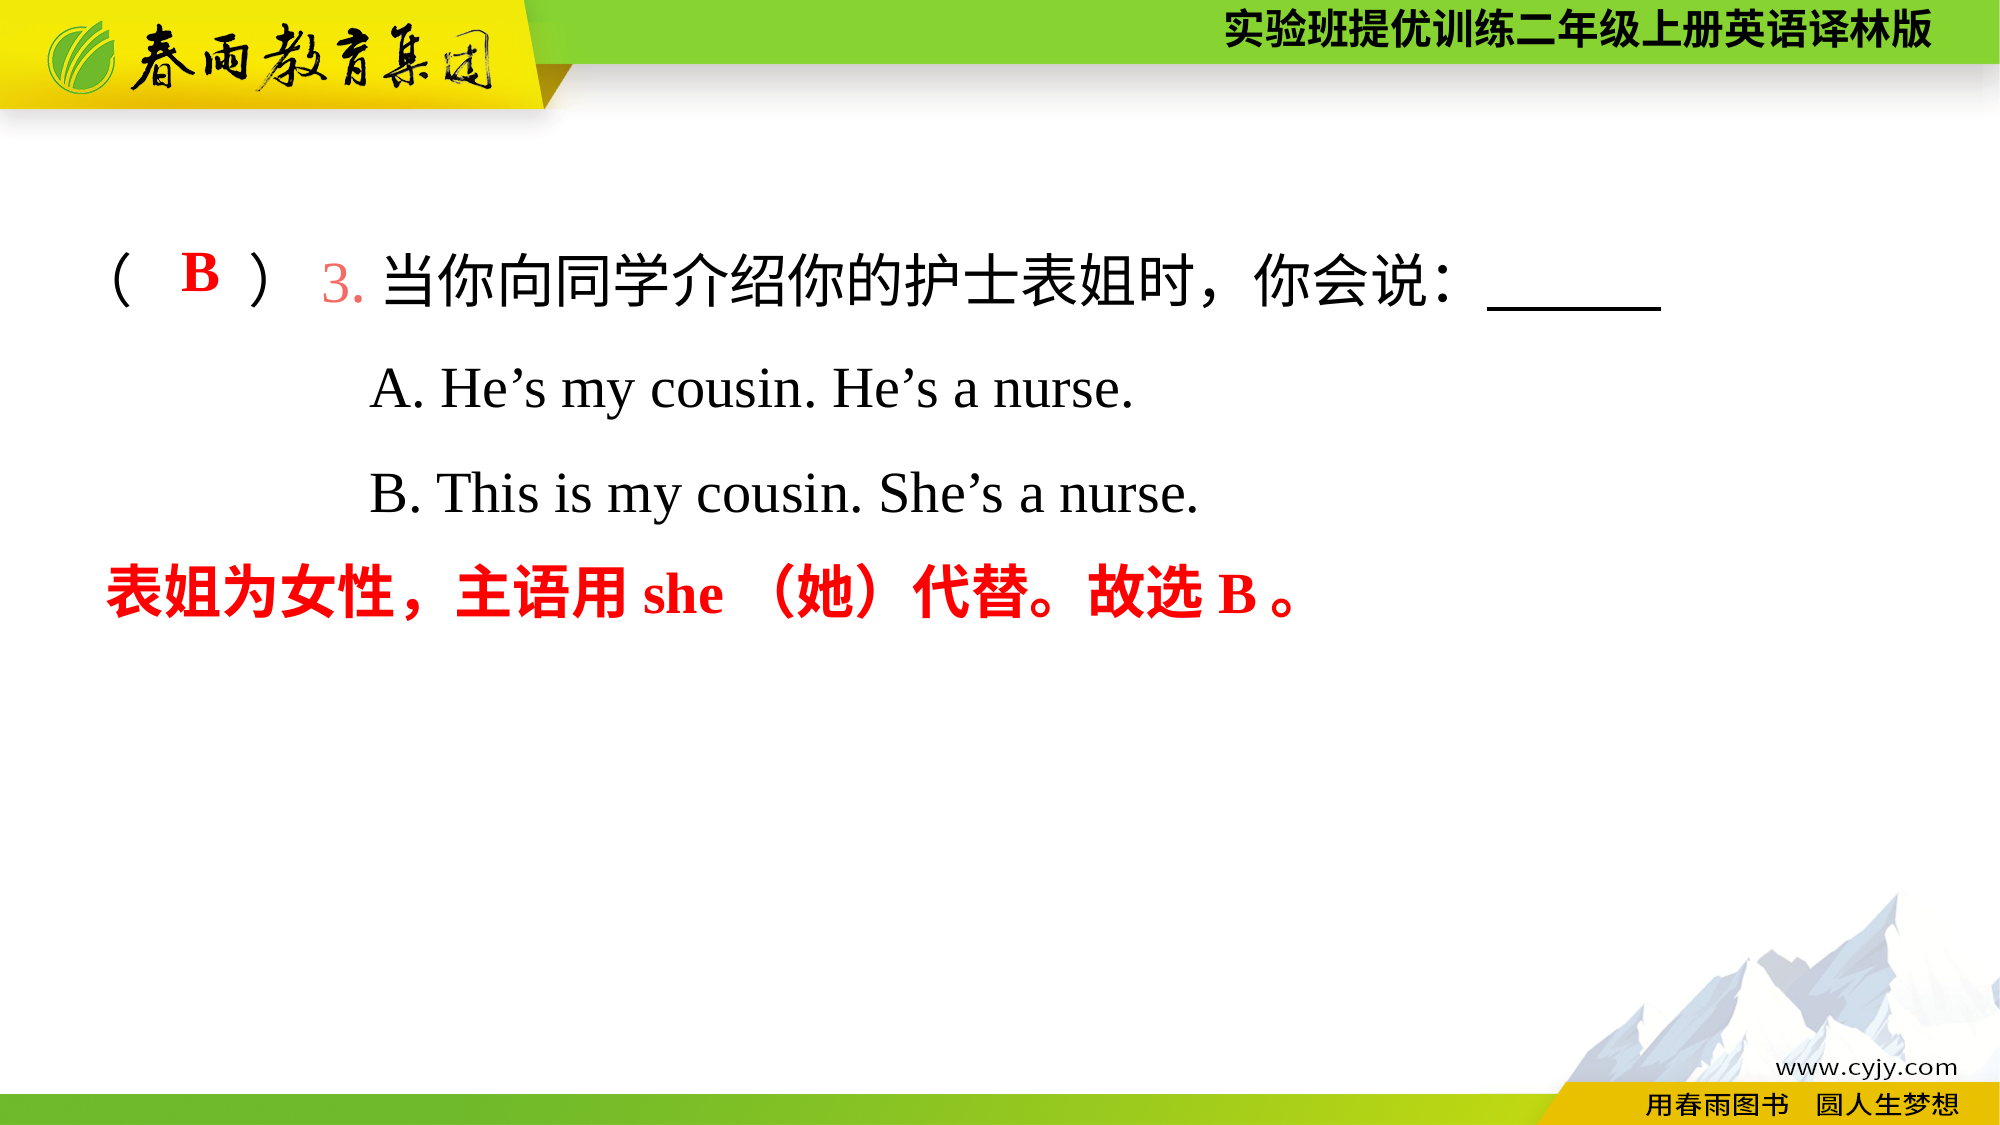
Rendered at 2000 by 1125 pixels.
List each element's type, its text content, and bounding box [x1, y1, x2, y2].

text_box B [166, 225, 235, 311]
list （ ）3.当你向同学介绍你的护士表姐时，你会说： A. He’s my cousin. He’s a nurse. B. This is my cousin. She’s a nurse. [59, 201, 1944, 523]
text_box 表姐为女性，主语用she（她）代替。故选B。 [90, 547, 1378, 633]
picture [0, 0, 2000, 1125]
